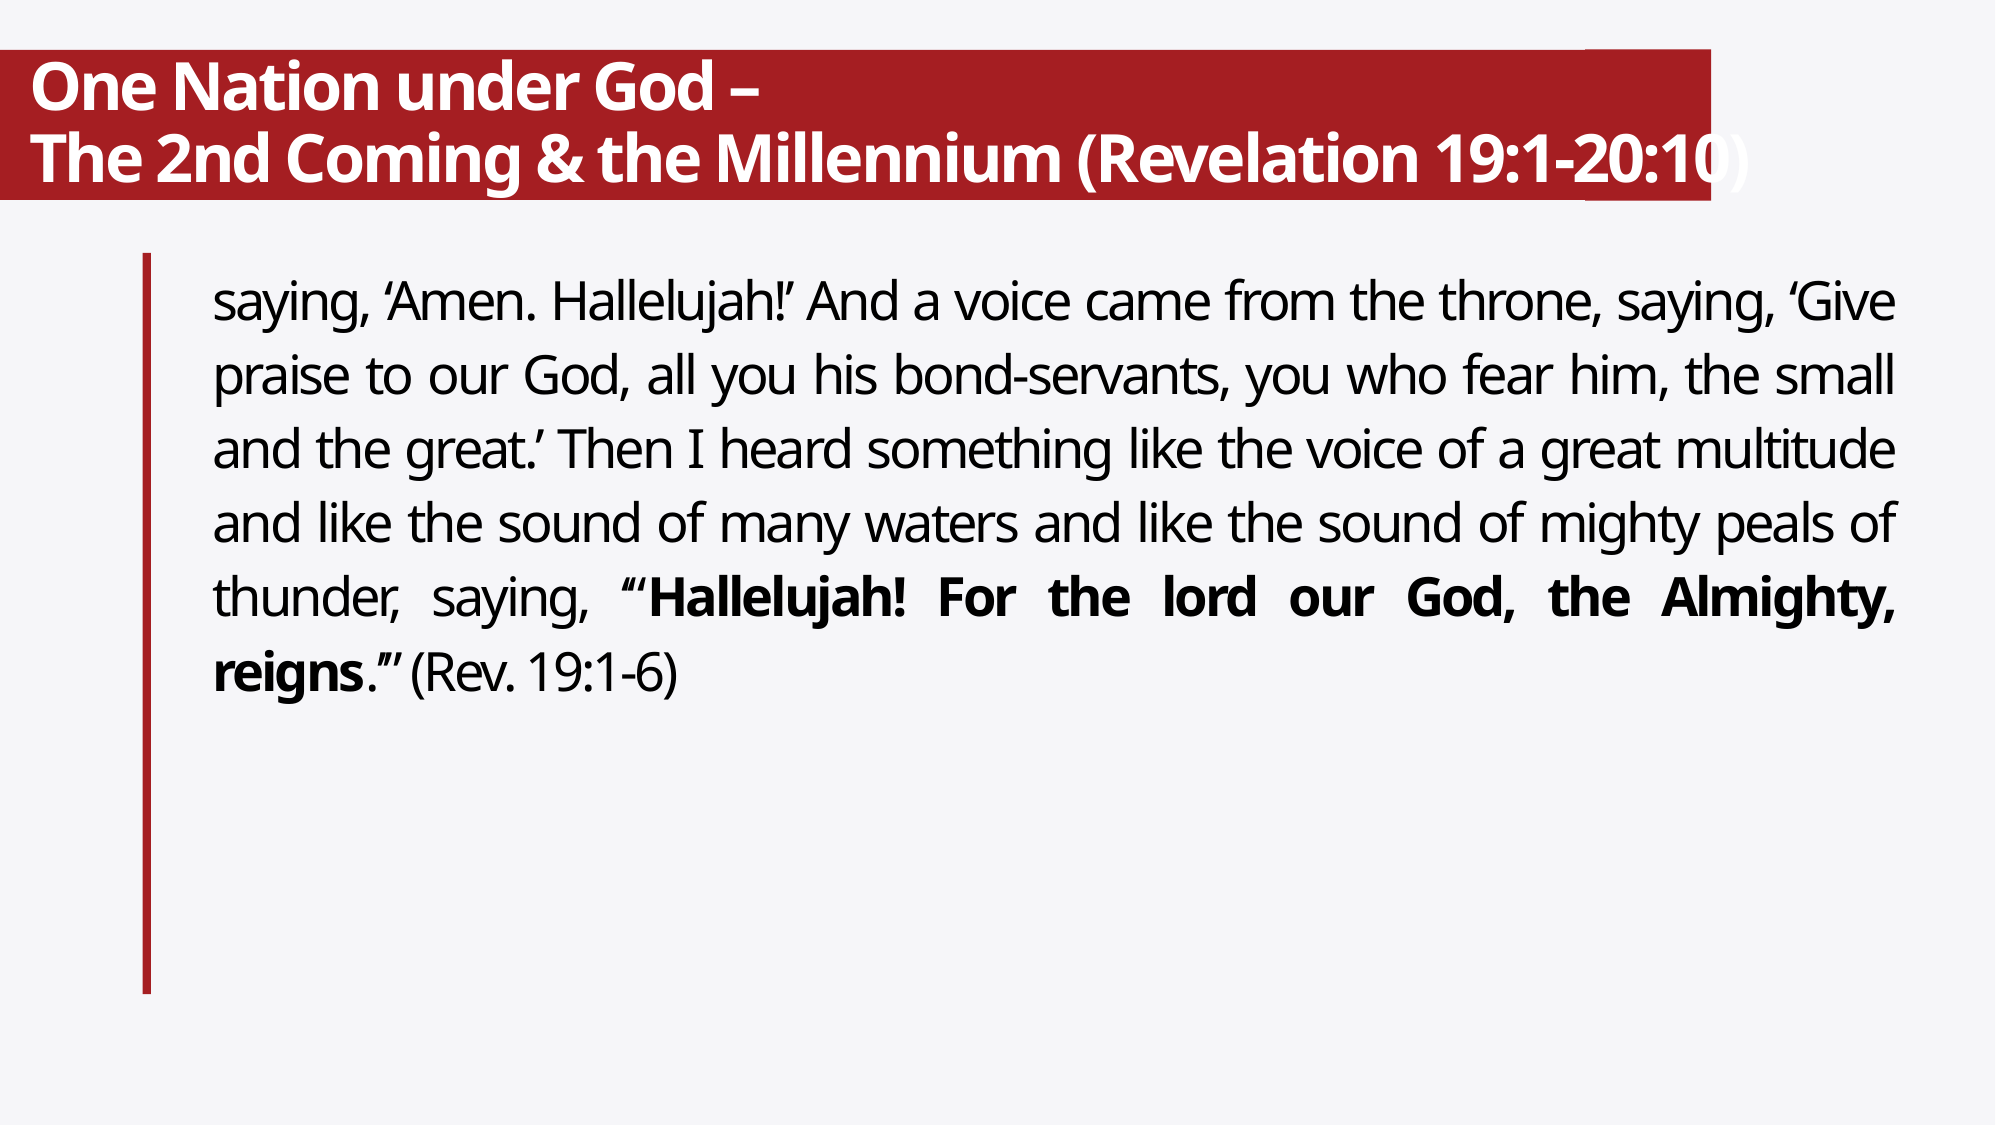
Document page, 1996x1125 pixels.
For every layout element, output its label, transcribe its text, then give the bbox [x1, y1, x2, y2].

text_box [1584, 188, 1712, 202]
title One Nation under God – The 2nd Coming & the Millennium (Revelation 19:1-20:10) [14, 62, 1810, 188]
text_box [1584, 48, 1712, 62]
subtitle saying, ‘Amen. Hallelujah!’ And a voice came from the throne, saying, ‘Give praise to our God, all you his bond-servants, you who fear him, the small and the great.’ Then I heard something like the voice of a great multitude and like the sound of many waters and like the sound of mighty peals of thunder, saying, ‘“Hallelujah! For the lord our God, the Almighty, reigns.’” (Rev. 19:1-6) [197, 249, 1910, 1000]
